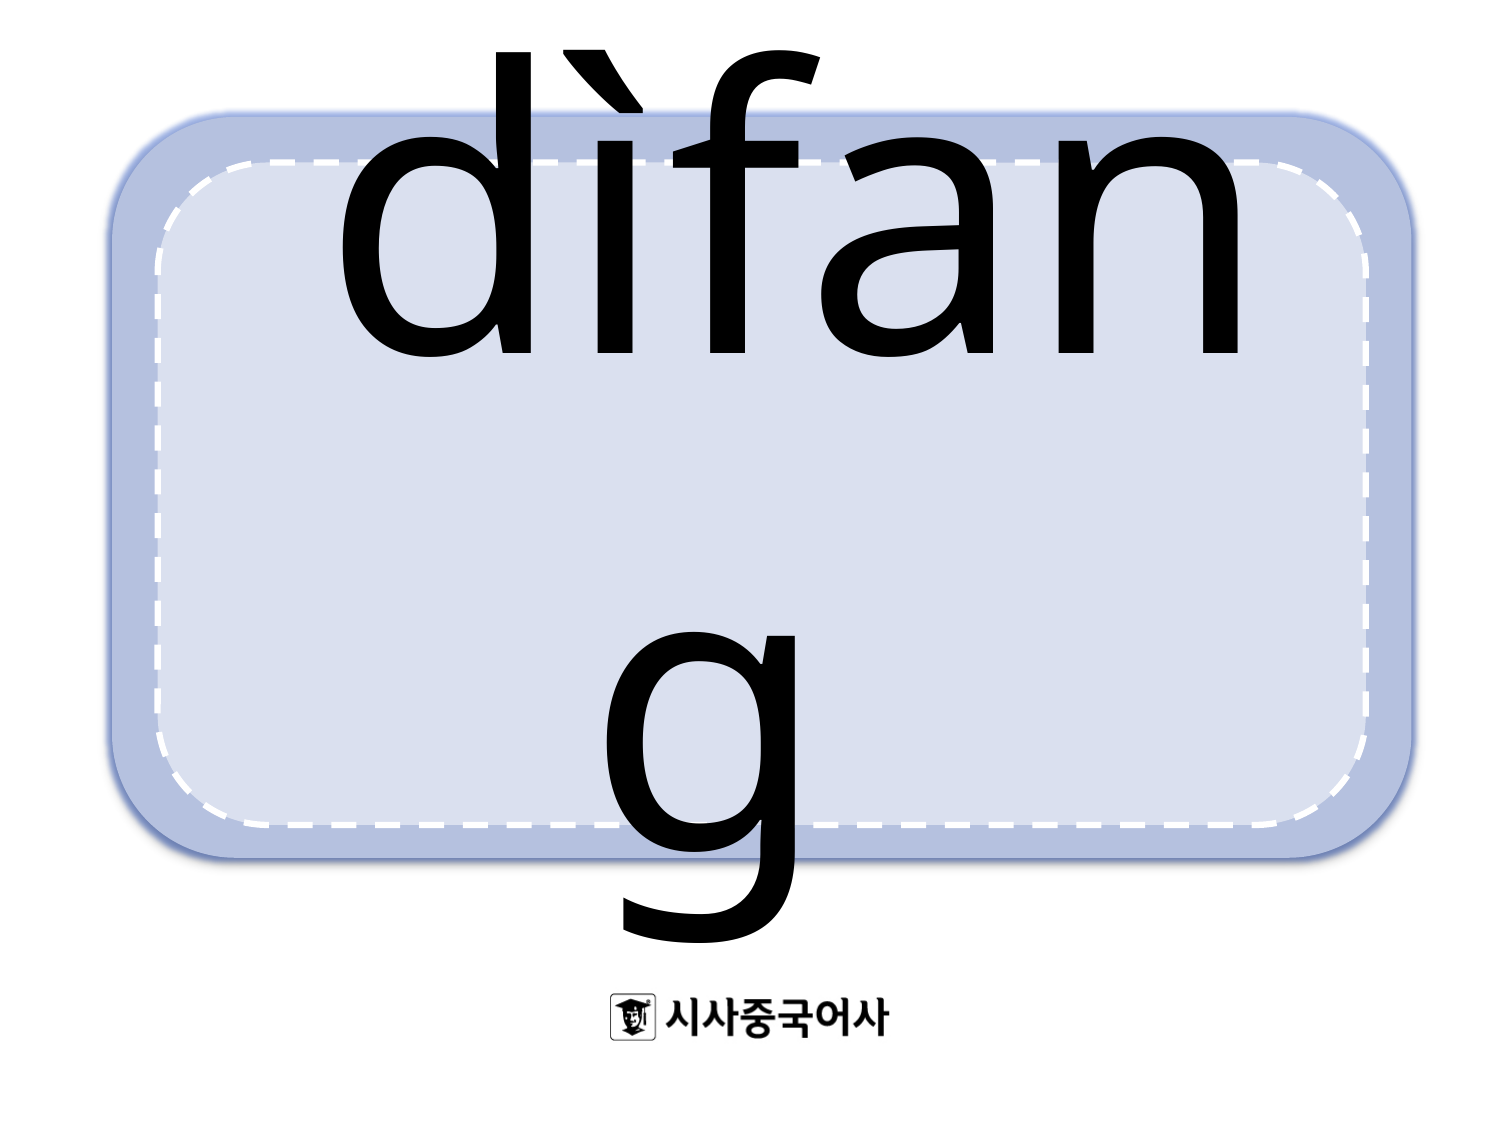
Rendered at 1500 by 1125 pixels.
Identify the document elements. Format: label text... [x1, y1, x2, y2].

text_box dìfang [191, 113, 1400, 776]
picture [602, 987, 898, 1047]
